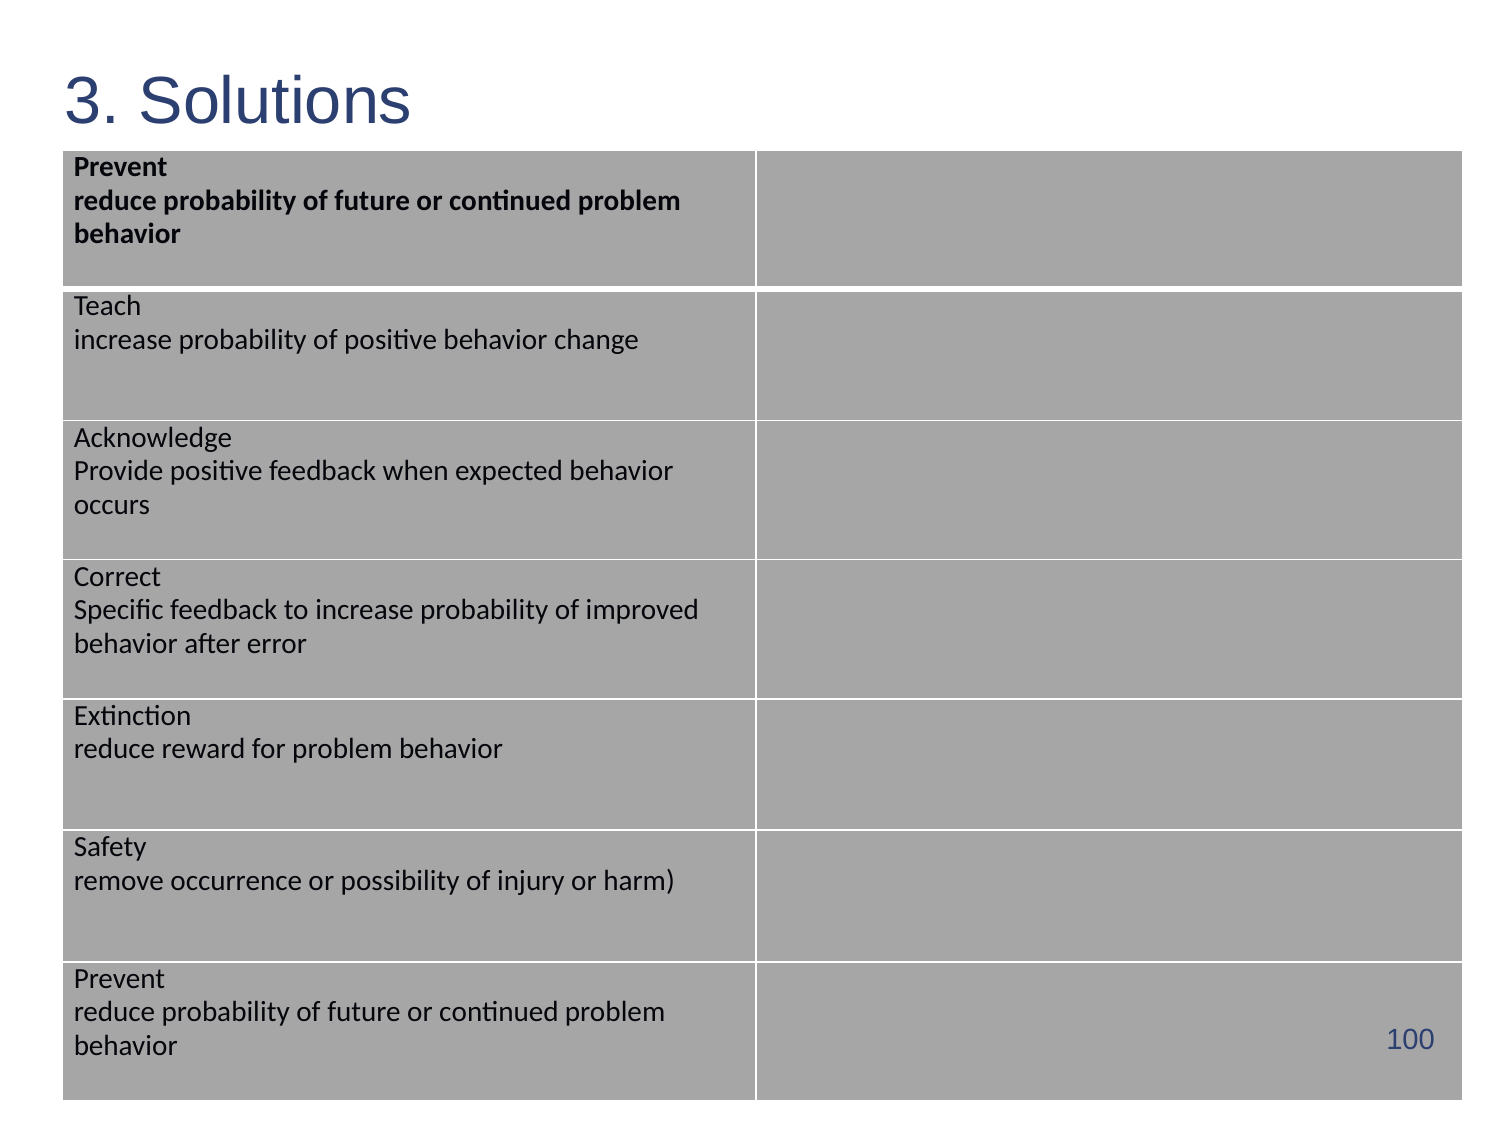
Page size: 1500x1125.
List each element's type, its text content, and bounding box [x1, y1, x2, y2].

table_cell [757, 963, 1462, 1100]
table_cell [757, 421, 1462, 559]
table_cell Extinction reduce reward for problem behavior [63, 700, 755, 829]
slide_number 100 [1099, 1012, 1451, 1091]
table_cell [757, 292, 1462, 420]
table_cell Acknowledge Provide positive feedback when expected behavior occurs [63, 421, 755, 559]
table_header [757, 151, 1462, 286]
table_header Prevent reduce probability of future or continued problem behavior [63, 151, 755, 286]
text_box 3. Solutions [50, 49, 450, 145]
table_cell Safety remove occurrence or possibility of injury or harm) [63, 831, 755, 961]
table_cell [757, 831, 1462, 961]
table_cell Prevent reduce probability of future or continued problem behavior [63, 963, 755, 1100]
table_cell [757, 700, 1462, 829]
table_cell Teach increase probability of positive behavior change [63, 292, 755, 420]
table_cell [757, 560, 1462, 698]
table_cell Correct Specific feedback to increase probability of improved behavior after error [63, 560, 755, 698]
